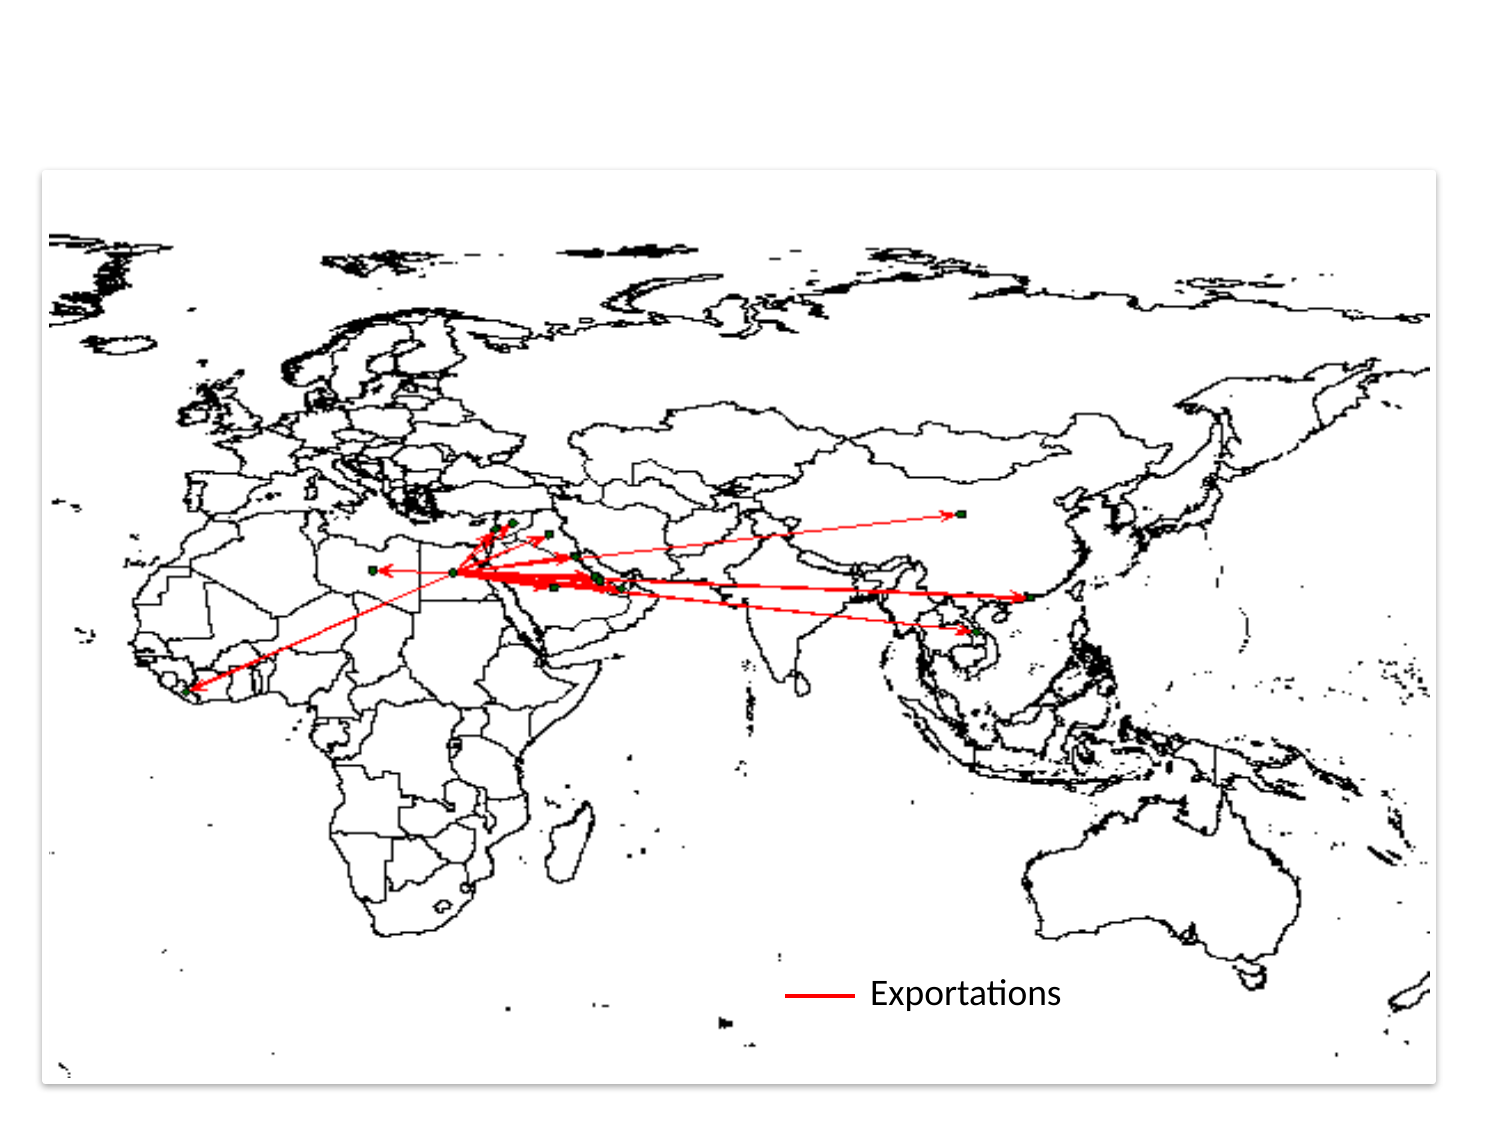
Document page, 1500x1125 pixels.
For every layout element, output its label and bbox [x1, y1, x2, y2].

list [48, 175, 1430, 1079]
